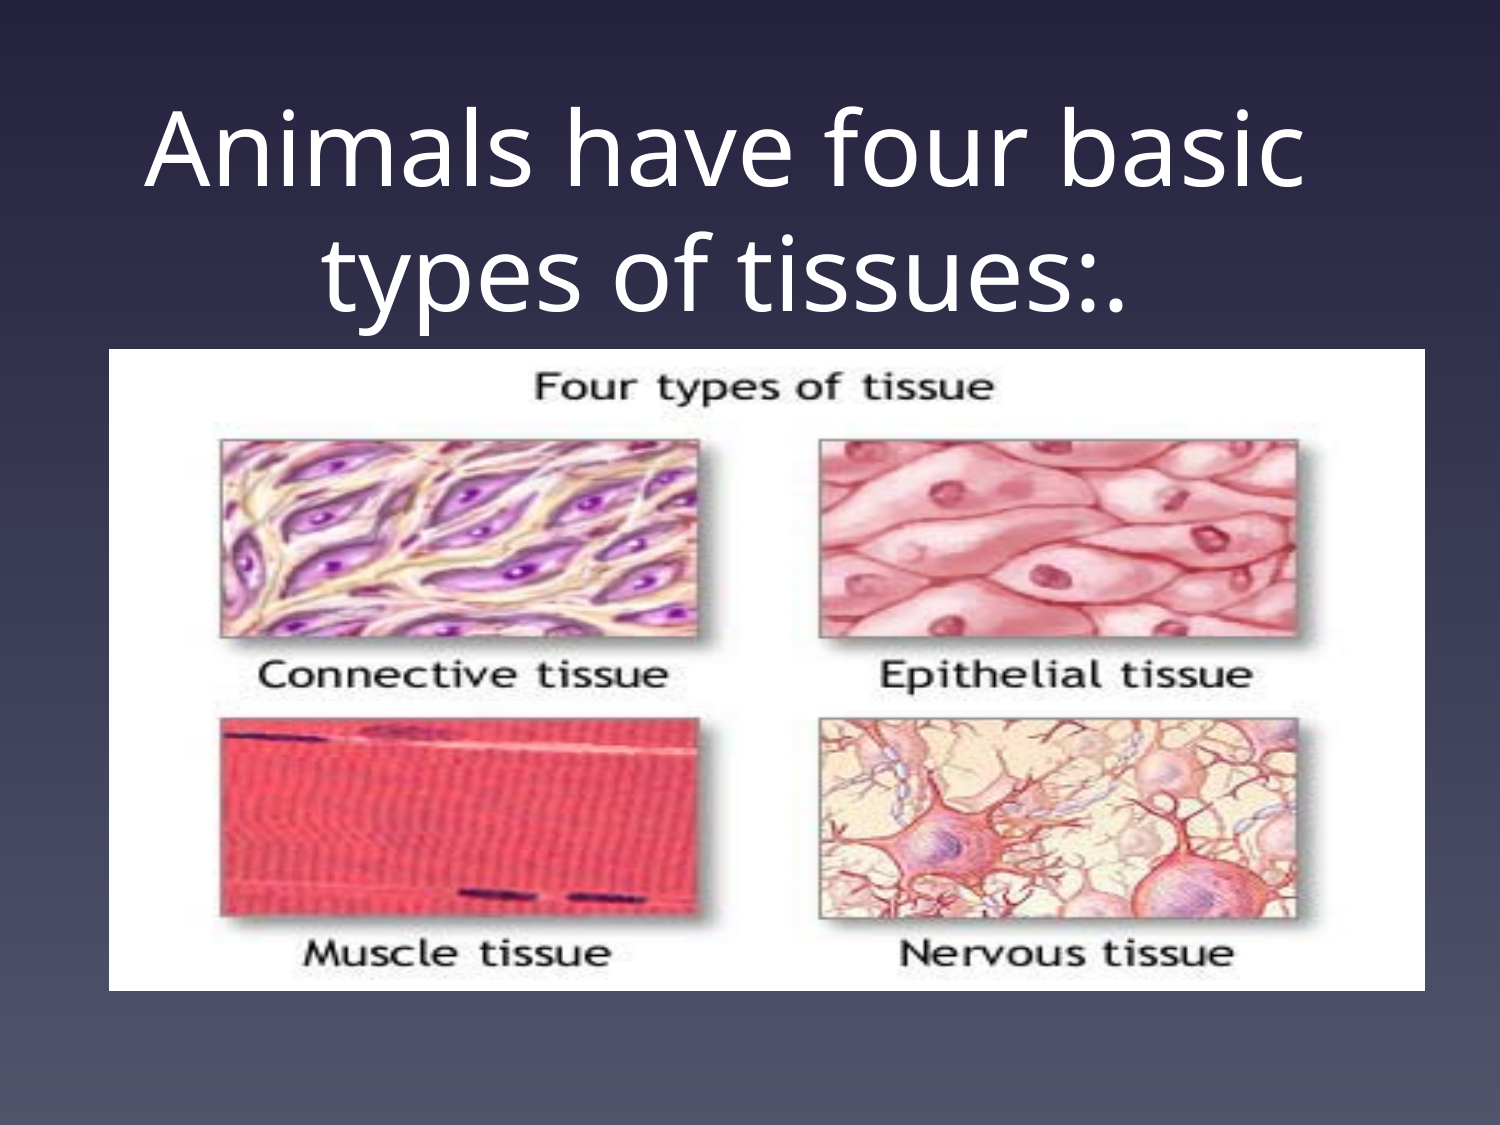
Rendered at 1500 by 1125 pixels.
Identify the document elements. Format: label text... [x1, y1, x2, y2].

title Animals have four basic types of tissues:. [26, 75, 1425, 465]
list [53, 349, 1459, 991]
